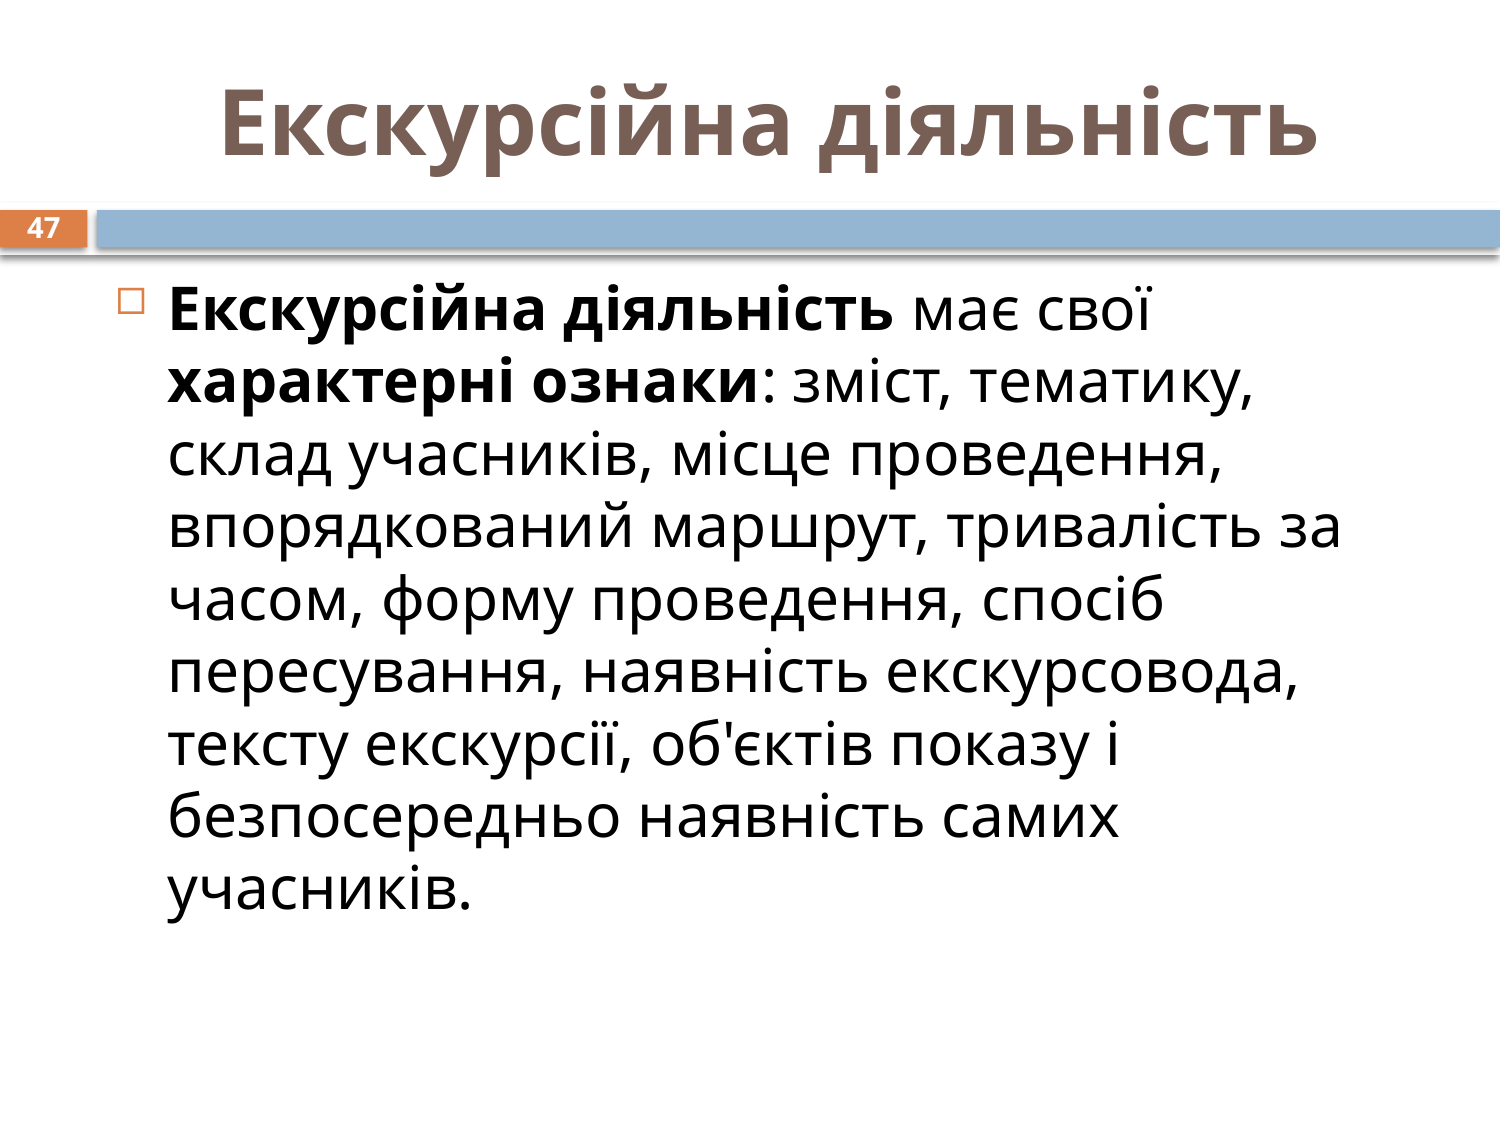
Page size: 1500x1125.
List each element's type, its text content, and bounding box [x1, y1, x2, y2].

slide_number 47 [0, 208, 88, 249]
title Екскурсійна діяльність [100, 37, 1438, 200]
list Екскурсійна діяльність має свої характерні ознаки: зміст, тематику, склад учасників, місце проведення, впорядкований маршрут, тривалість за часом, форму проведення, спосіб пересування, наявність екскурсовода, тексту екскурсії, об'єктів показу і безпосередньо наявність самих учасників. [100, 262, 1438, 1000]
